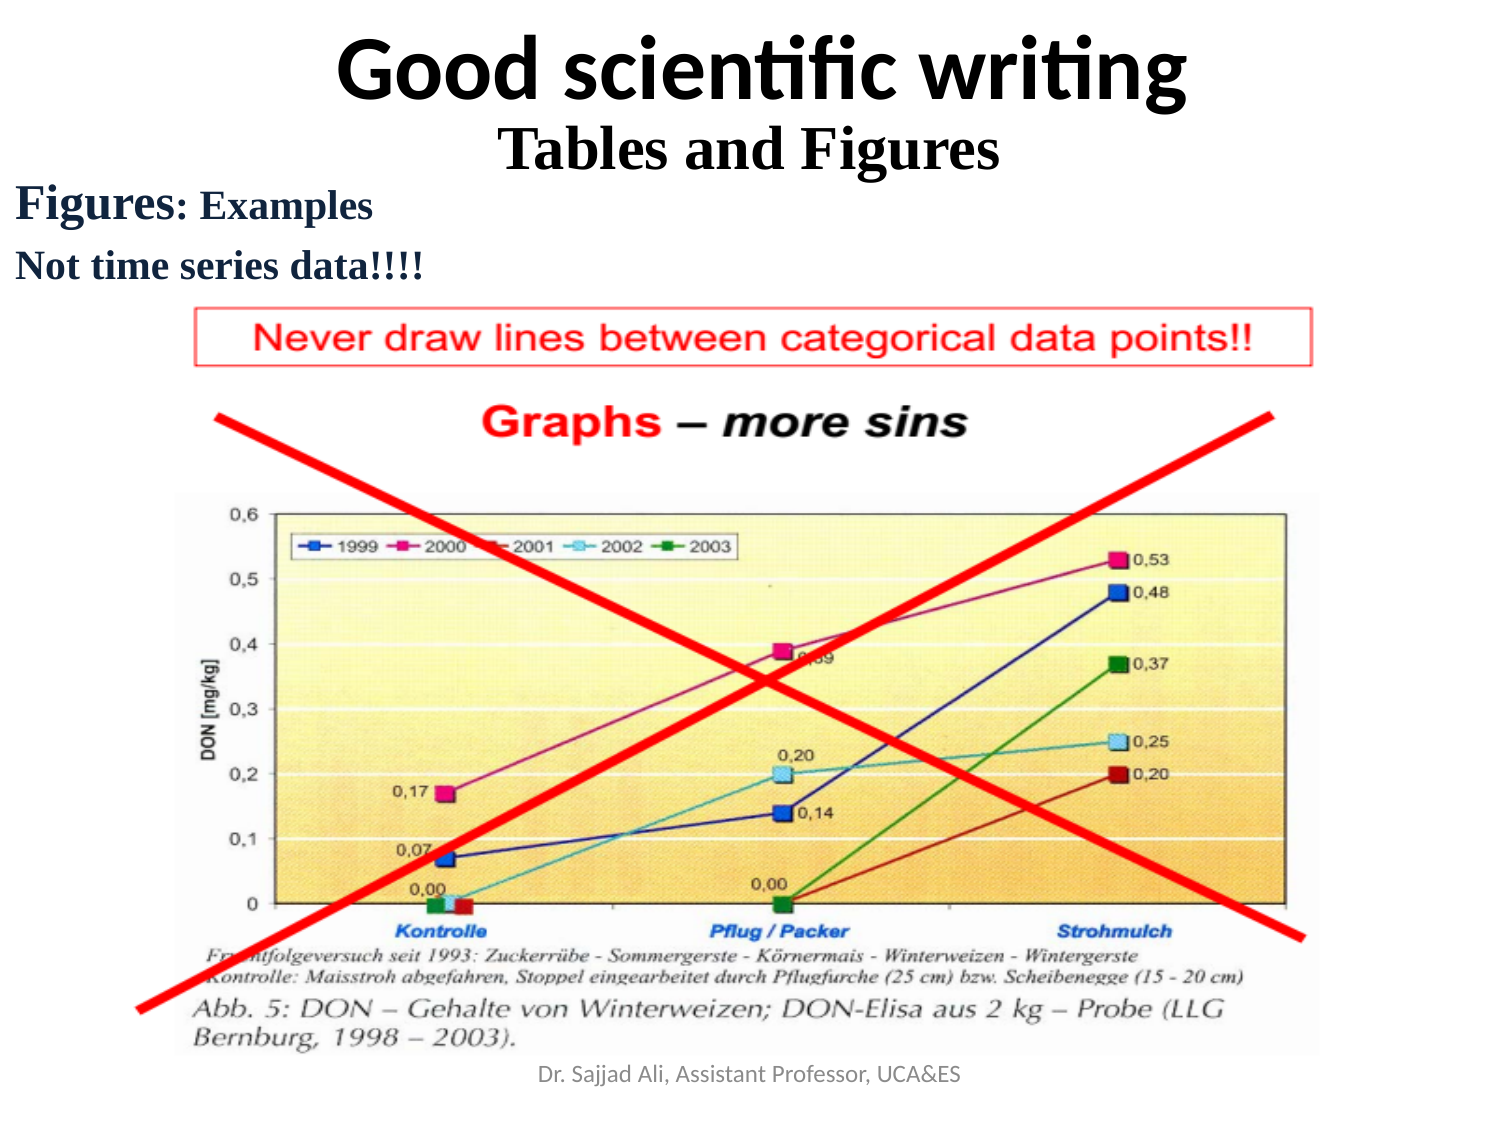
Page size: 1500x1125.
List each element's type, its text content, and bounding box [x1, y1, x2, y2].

subtitle Figures: Examples Not time series data!!!! [0, 162, 1500, 250]
text_box Good scientific writing [124, 0, 1400, 125]
picture [124, 296, 1338, 1063]
footer Dr. Sajjad Ali, Assistant Professor, UCA&ES [512, 1072, 988, 1103]
text_box Tables and Figures [483, 99, 1017, 190]
